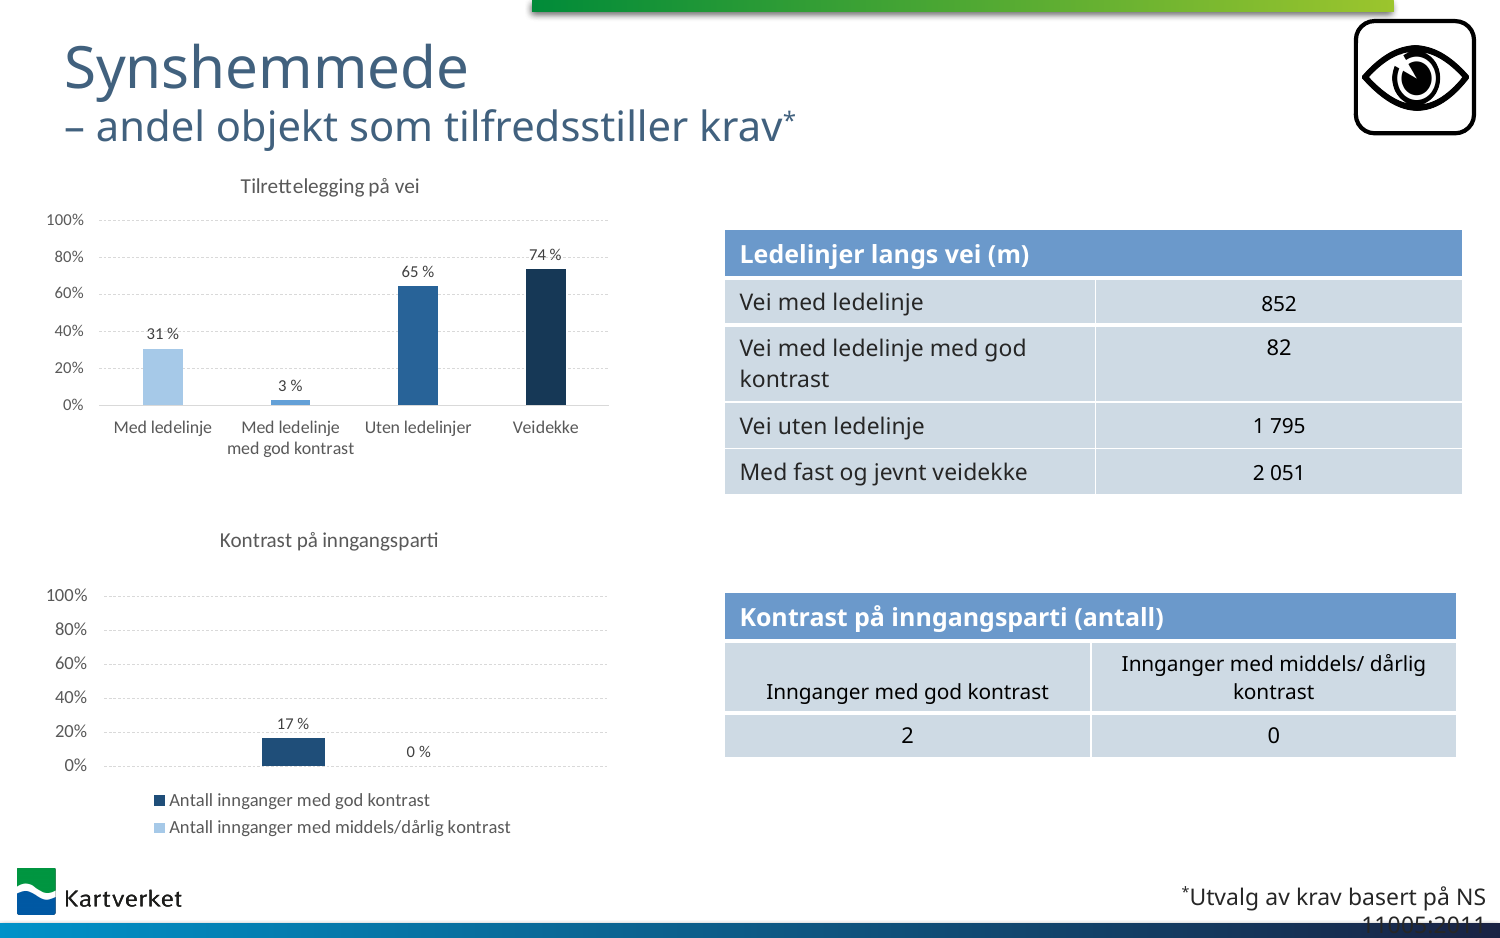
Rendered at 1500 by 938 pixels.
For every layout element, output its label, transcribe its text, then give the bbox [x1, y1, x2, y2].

table_cell Innganger med god kontrast [725, 643, 1090, 711]
table_cell 82 [1096, 327, 1462, 401]
table_cell Innganger med middels/ dårlig kontrast [1092, 643, 1456, 711]
table_header Ledelinjer langs vei (m) [725, 230, 1462, 276]
text_box *Utvalg av krav basert på NS 11005:2011 [1068, 873, 1500, 938]
table_cell 852 [1096, 280, 1462, 323]
table_cell Med fast og jevnt veidekke [725, 449, 1095, 494]
picture [41, 166, 619, 492]
table_header Kontrast på inngangsparti (antall) [725, 593, 1456, 639]
table_cell 2 [725, 715, 1090, 757]
table_cell Vei med ledelinje [725, 280, 1095, 323]
picture [41, 520, 618, 846]
table_cell 0 [1092, 715, 1456, 757]
table_cell Vei uten ledelinje [725, 403, 1095, 448]
text_box Synshemmede – andel objekt som tilfredsstiller krav* [49, 24, 1431, 158]
table_cell Vei med ledelinje med god kontrast [725, 327, 1095, 401]
table_cell 2 051 [1096, 449, 1462, 494]
table_cell 1 795 [1096, 403, 1462, 448]
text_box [1355, 20, 1475, 134]
